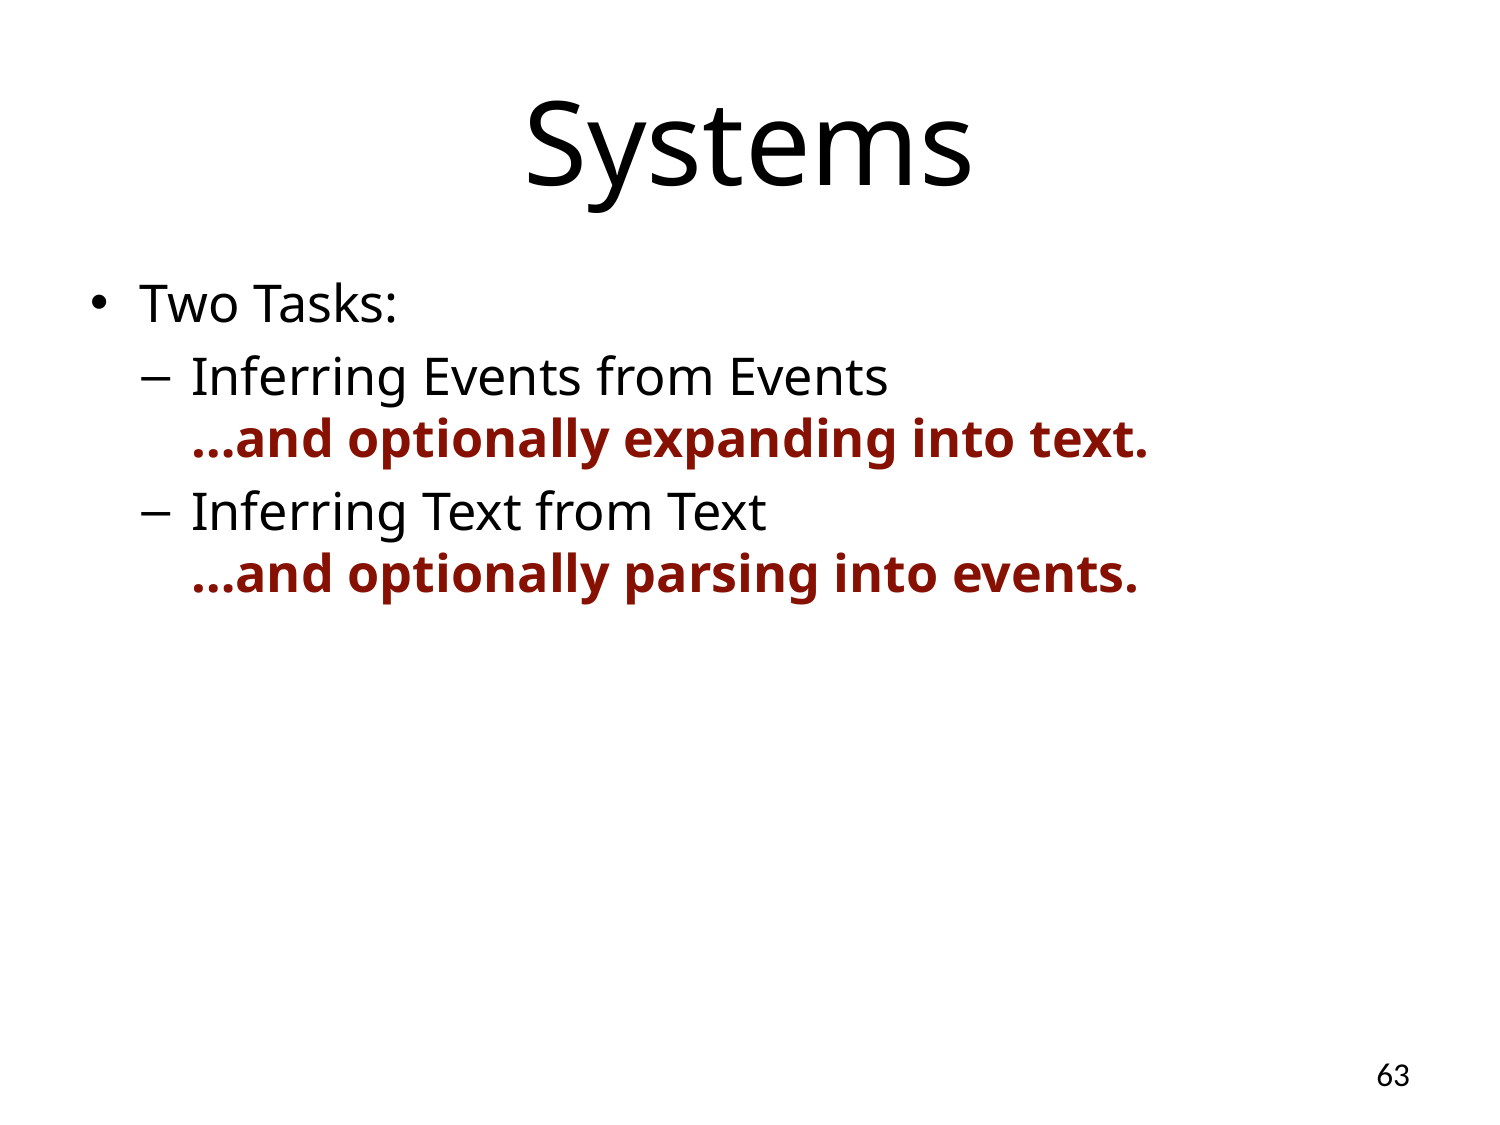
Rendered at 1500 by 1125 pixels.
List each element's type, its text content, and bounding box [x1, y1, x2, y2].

list Two Tasks: Inferring Events from Events …and optionally expanding into text. Inferring Text from Text …and optionally parsing into events. [75, 262, 1425, 1005]
title Systems [75, 45, 1425, 233]
slide_number 63 [1074, 1042, 1425, 1103]
